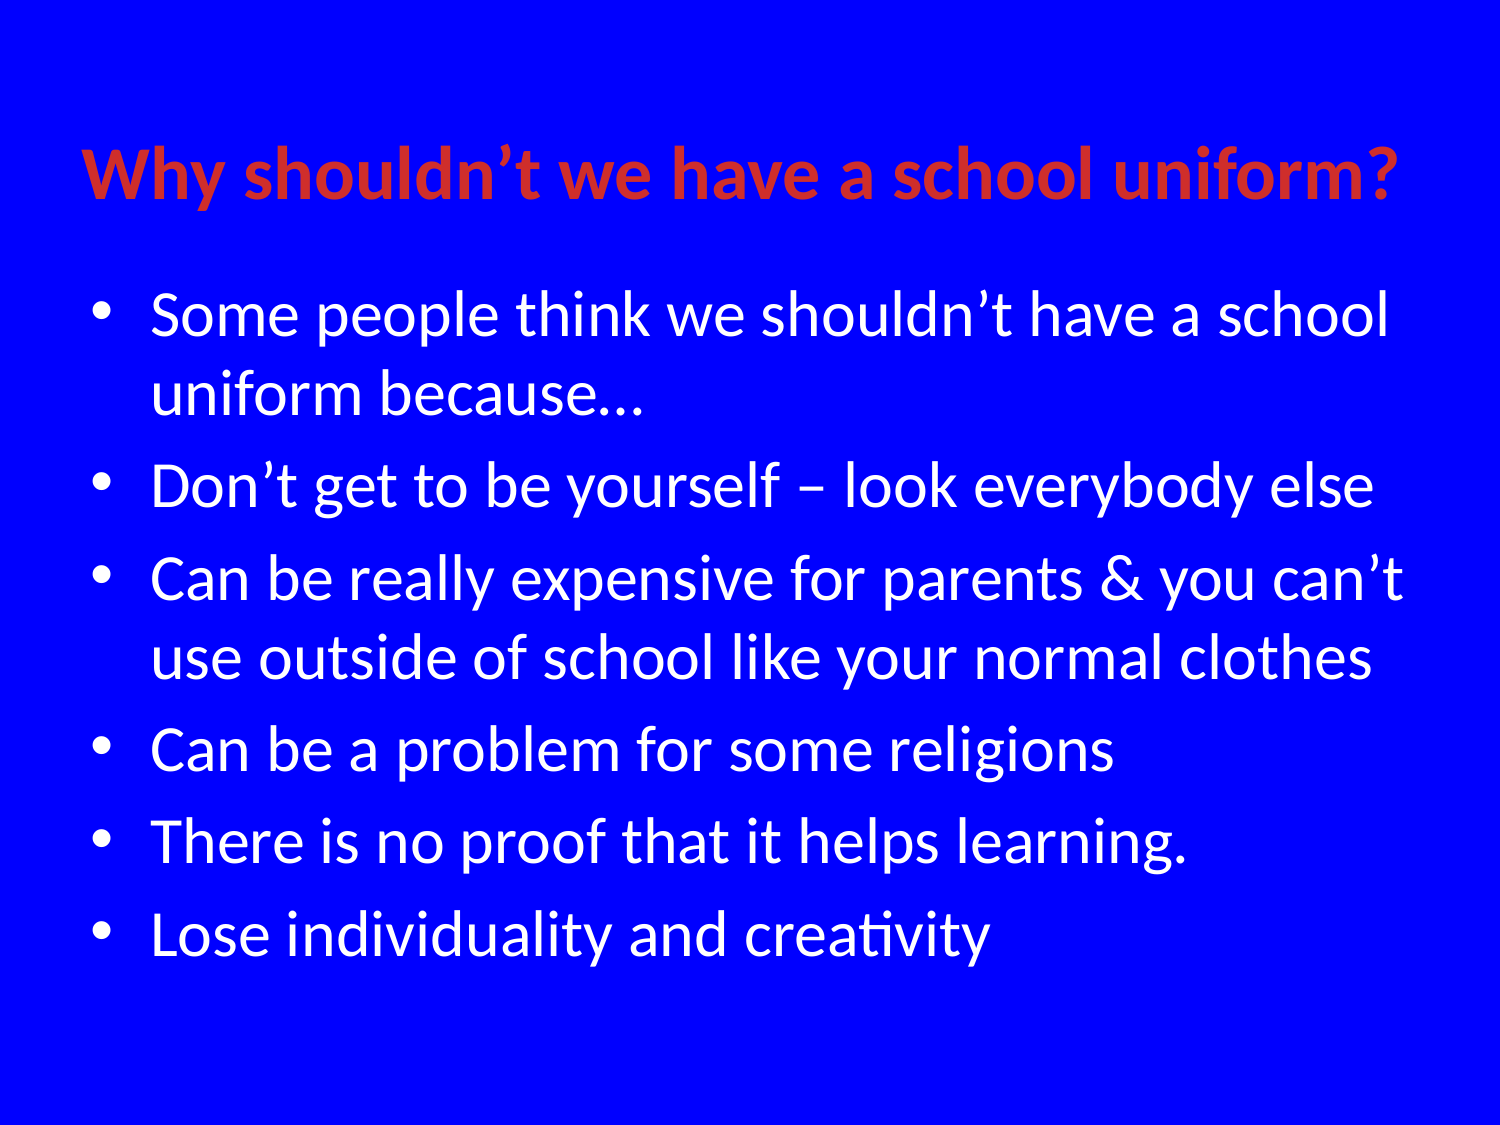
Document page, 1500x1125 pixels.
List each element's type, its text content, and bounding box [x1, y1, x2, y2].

list Some people think we shouldn’t have a school uniform because… Don’t get to be yourself – look everybody else Can be really expensive for parents & you can’t use outside of school like your normal clothes Can be a problem for some religions There is no proof that it helps learning. Lose individuality and creativity [75, 262, 1425, 1005]
title Why shouldn’t we have a school uniform? [58, 70, 1425, 268]
